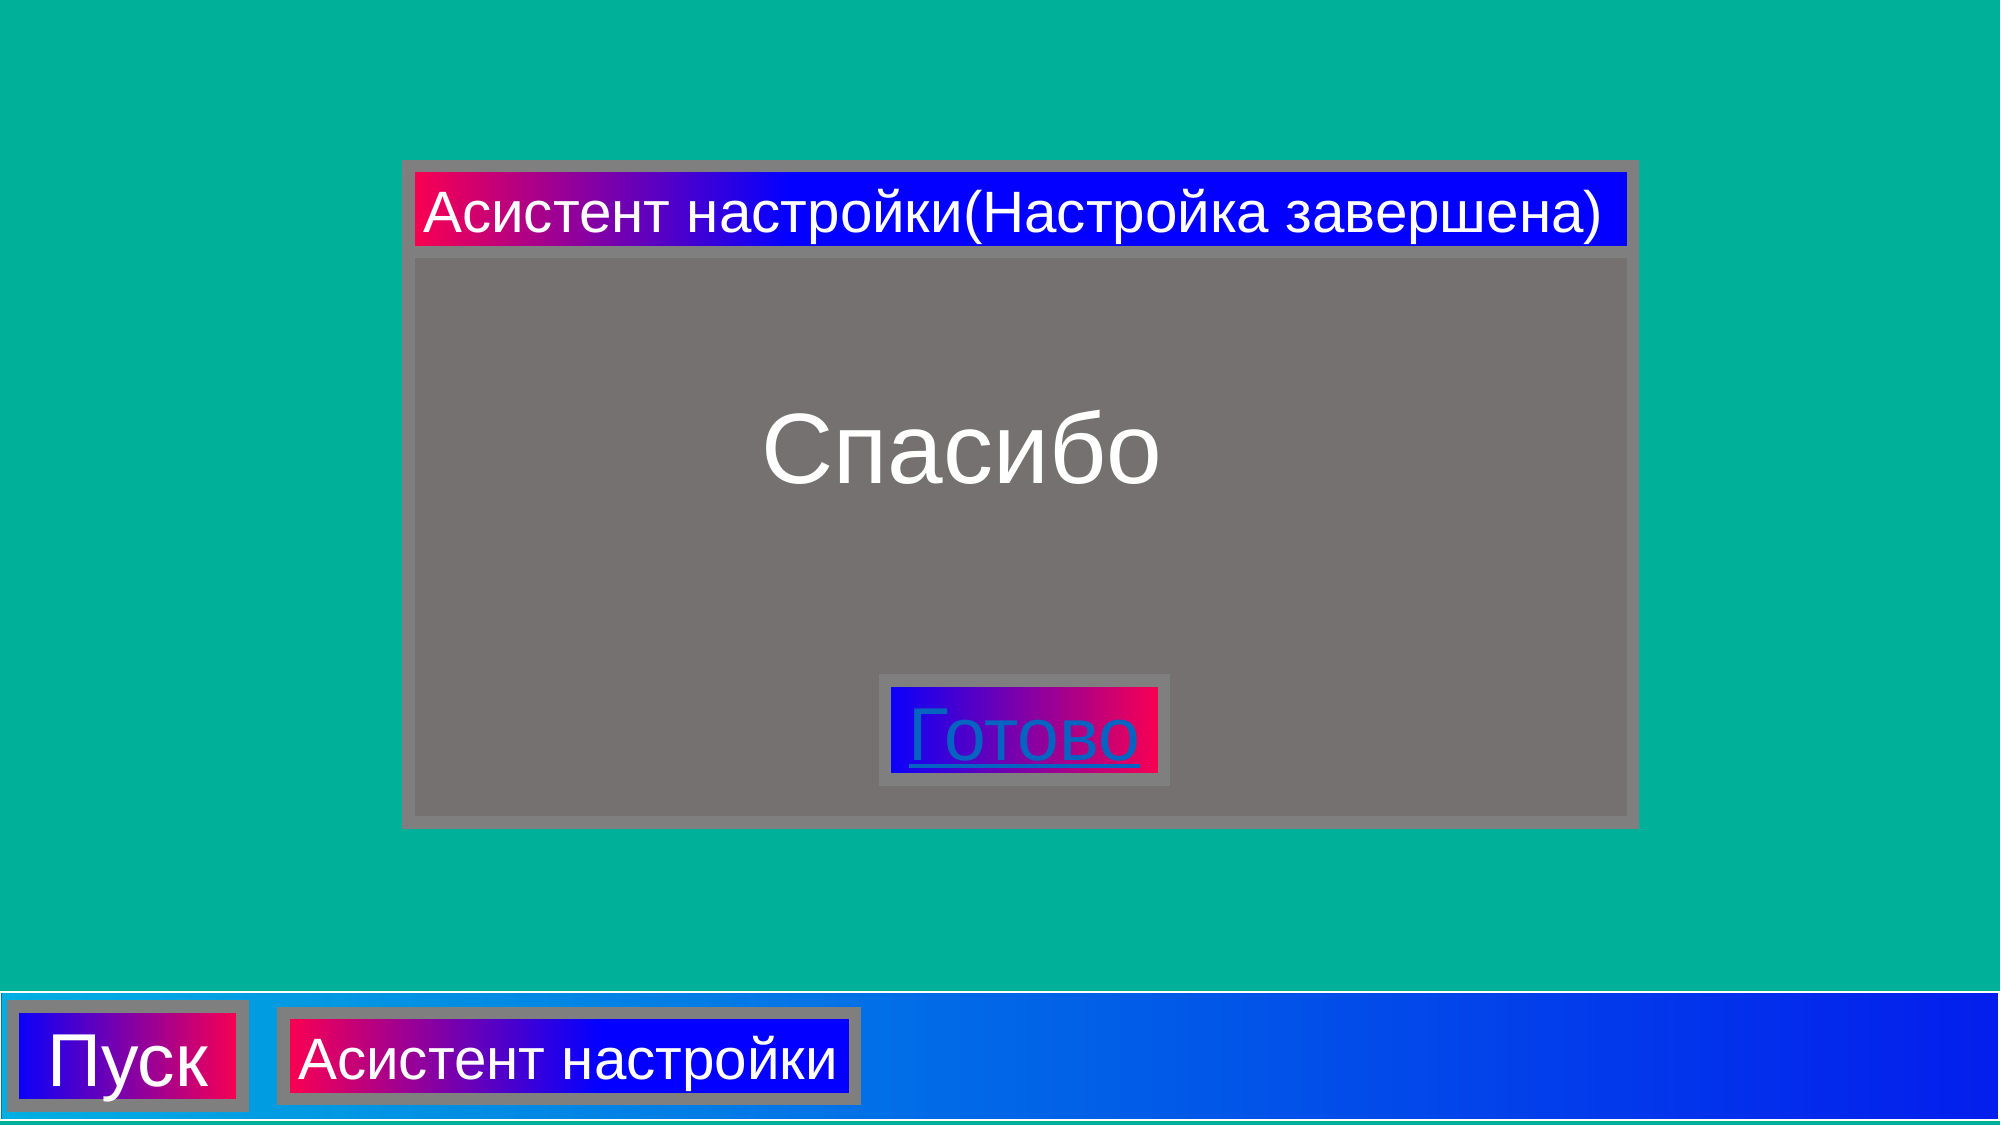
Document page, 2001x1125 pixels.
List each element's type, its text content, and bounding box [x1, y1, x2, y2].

text_box [0, 991, 2000, 1121]
text_box Готово [884, 680, 1165, 781]
text_box [407, 253, 1634, 824]
text_box Спасибо [746, 376, 1382, 512]
text_box Асистент настройки [283, 1012, 856, 1100]
text_box Пуск [12, 1006, 244, 1106]
text_box Асистент настройки(Настройка завершена) [407, 165, 1634, 253]
